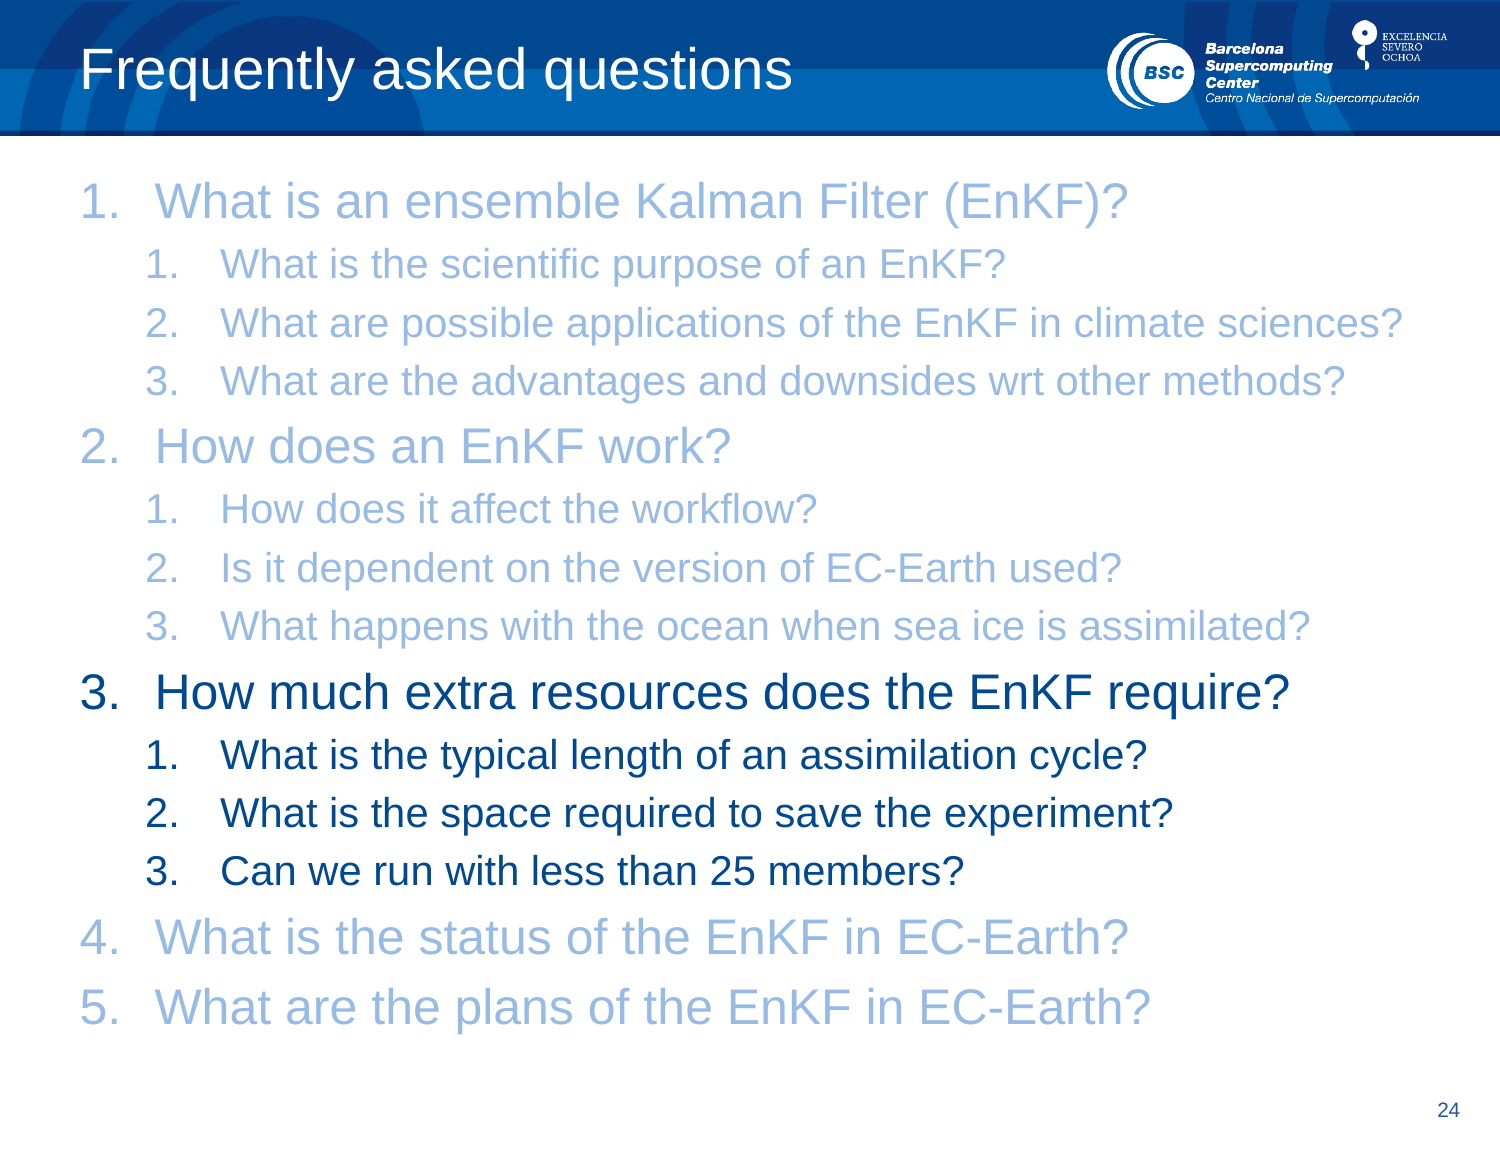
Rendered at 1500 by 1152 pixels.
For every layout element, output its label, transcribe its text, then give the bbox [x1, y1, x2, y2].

picture [0, 0, 1500, 136]
list What is an ensemble Kalman Filter (EnKF)? What is the scientific purpose of an EnKF? What are possible applications of the EnKF in climate sciences? What are the advantages and downsides wrt other methods? How does an EnKF work? How does it affect the workflow? Is it dependent on the version of EC-Earth used? What happens with the ocean when sea ice is assimilated? How much extra resources does the EnKF require? What is the typical length of an assimilation cycle? What is the space required to save the experiment? Can we run with less than 25 members? What is the status of the EnKF in EC-Earth? What are the plans of the EnKF in EC-Earth? [64, 161, 1432, 1068]
title Frequently asked questions [65, 23, 1081, 138]
